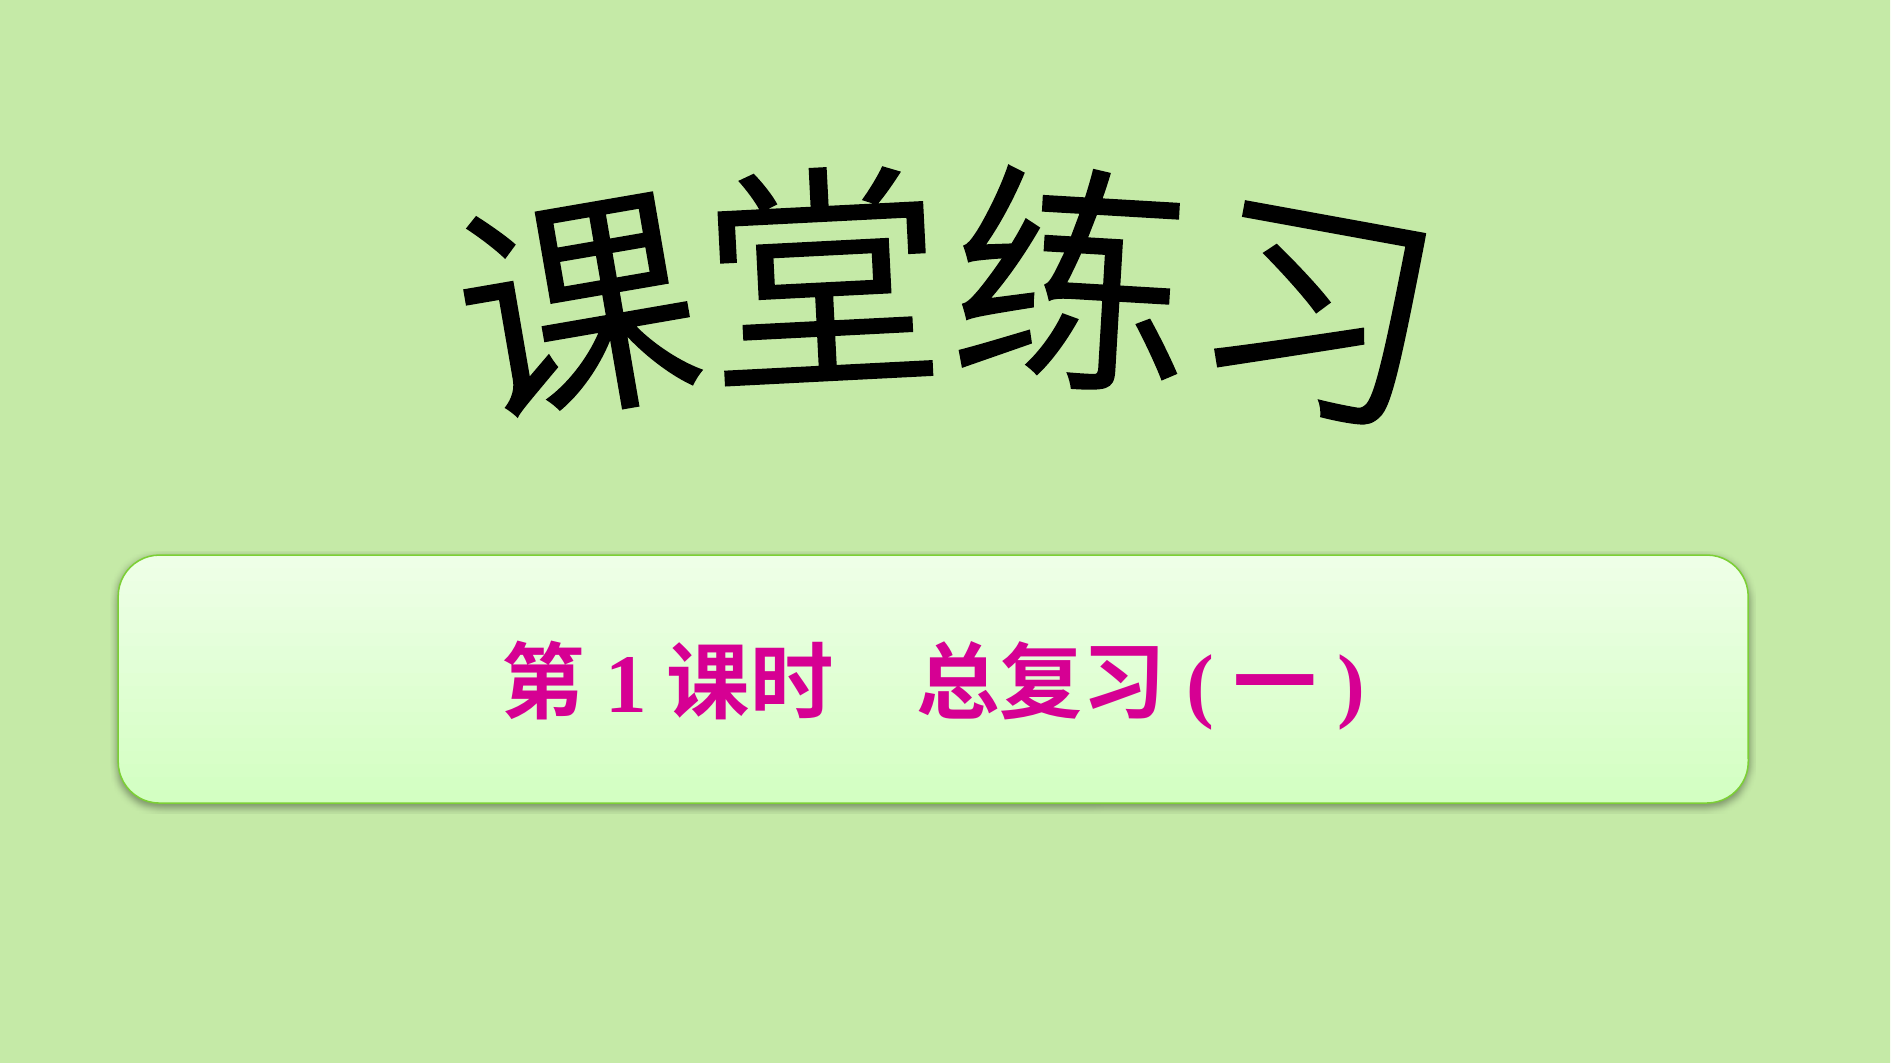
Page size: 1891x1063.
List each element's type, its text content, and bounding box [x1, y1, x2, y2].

text_box 第1课时 总复习(一) [117, 554, 1750, 804]
